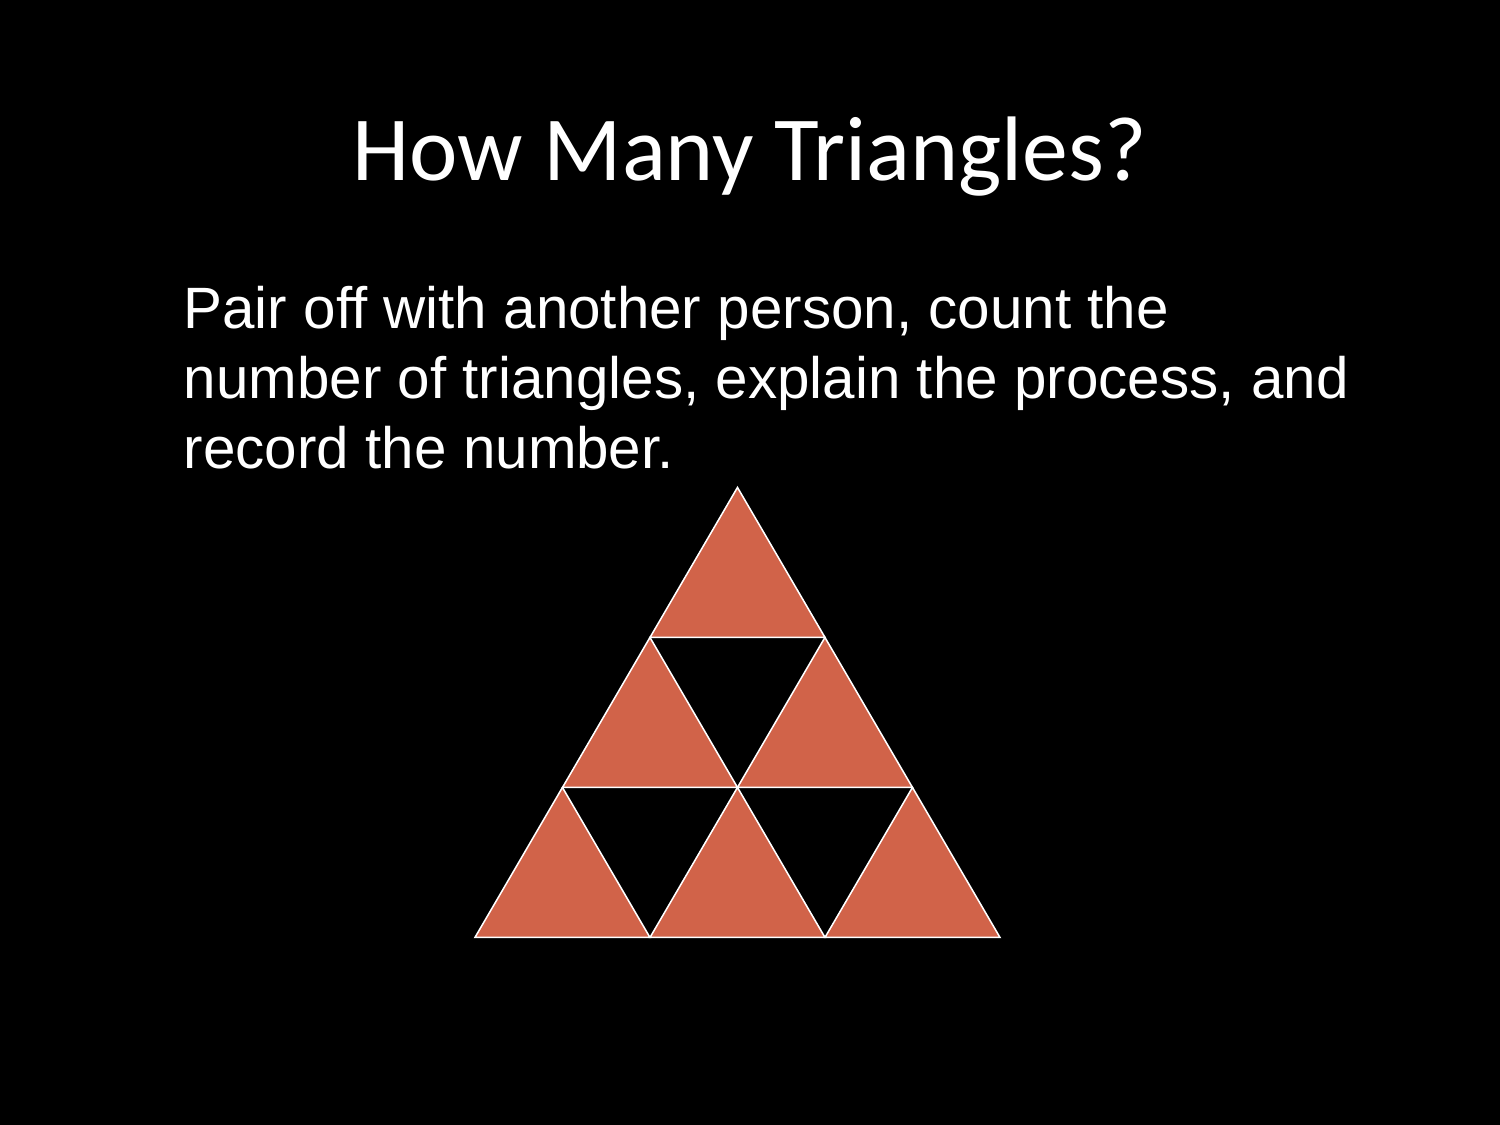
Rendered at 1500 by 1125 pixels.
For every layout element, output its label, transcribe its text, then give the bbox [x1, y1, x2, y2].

text_box [650, 788, 825, 938]
text_box [825, 787, 1000, 938]
list Pair off with another person, count the number of triangles, explain the process, and record the number. [112, 262, 1388, 1000]
text_box [474, 788, 650, 938]
text_box [738, 638, 913, 788]
title How Many Triangles? [112, 50, 1388, 238]
text_box [650, 487, 826, 638]
text_box [562, 637, 738, 788]
